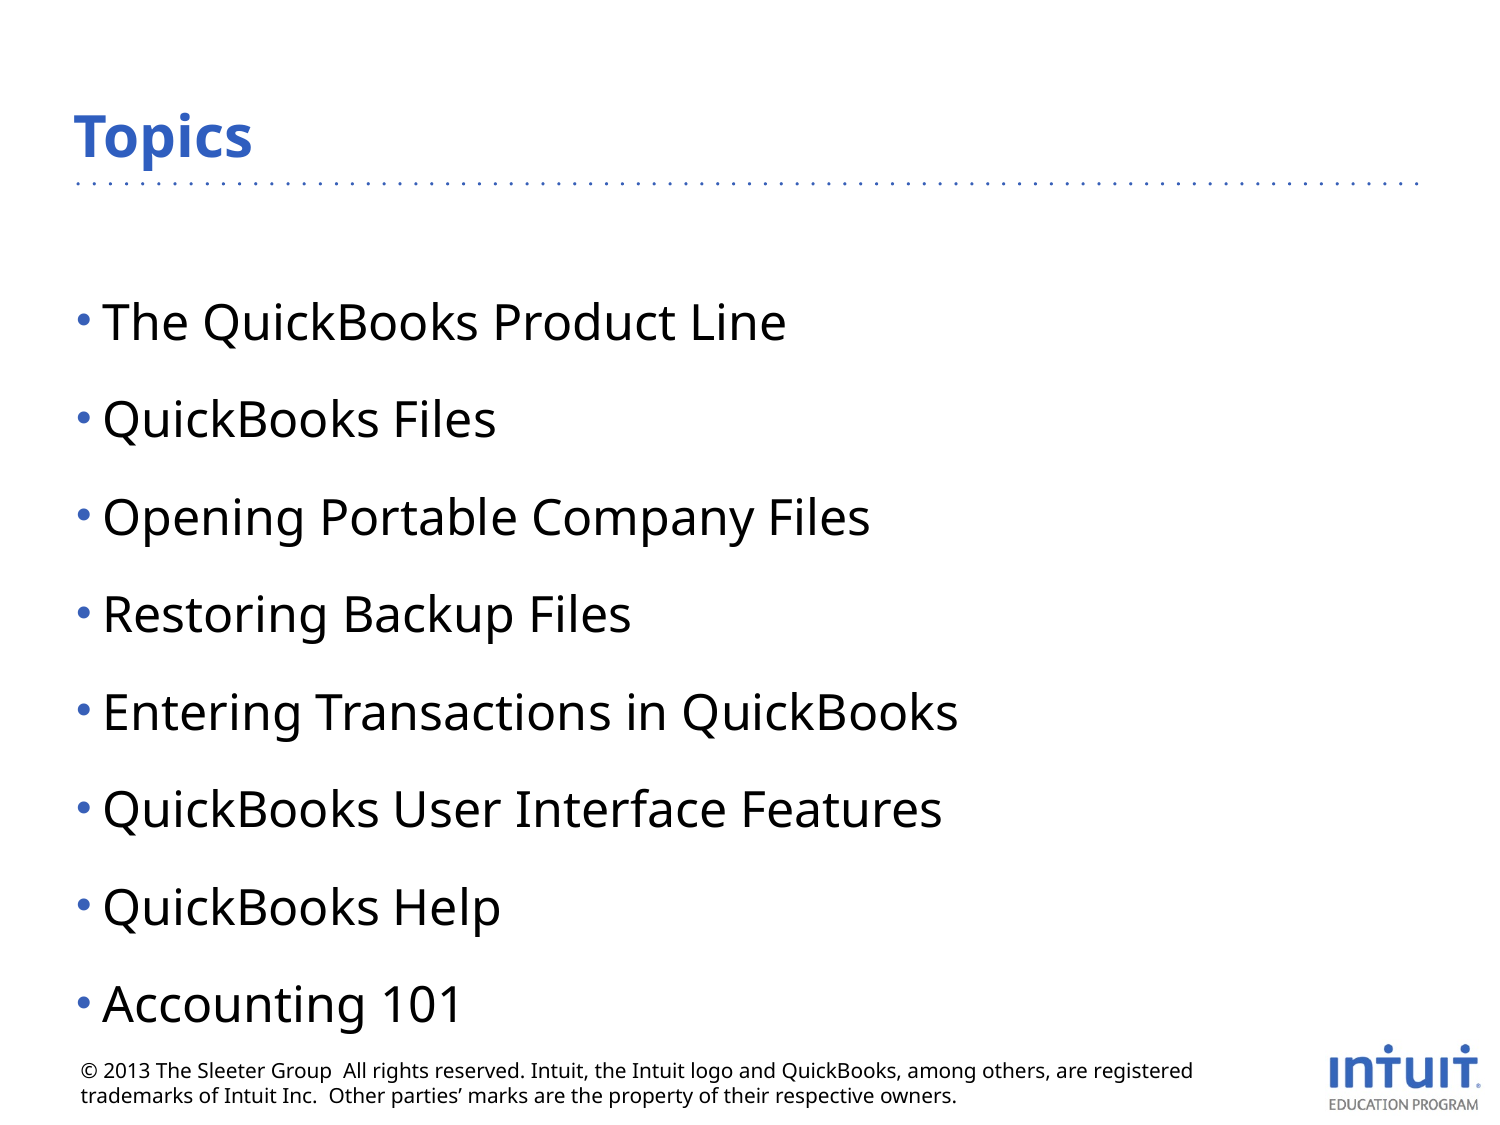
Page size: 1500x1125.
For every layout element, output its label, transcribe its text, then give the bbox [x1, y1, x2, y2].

title Topics [73, 62, 1424, 169]
list The QuickBooks Product Line QuickBooks Files Opening Portable Company Files Restoring Backup Files Entering Transactions in QuickBooks QuickBooks User Interface Features QuickBooks Help Accounting 101 [75, 282, 1450, 1025]
picture [1325, 1039, 1485, 1116]
